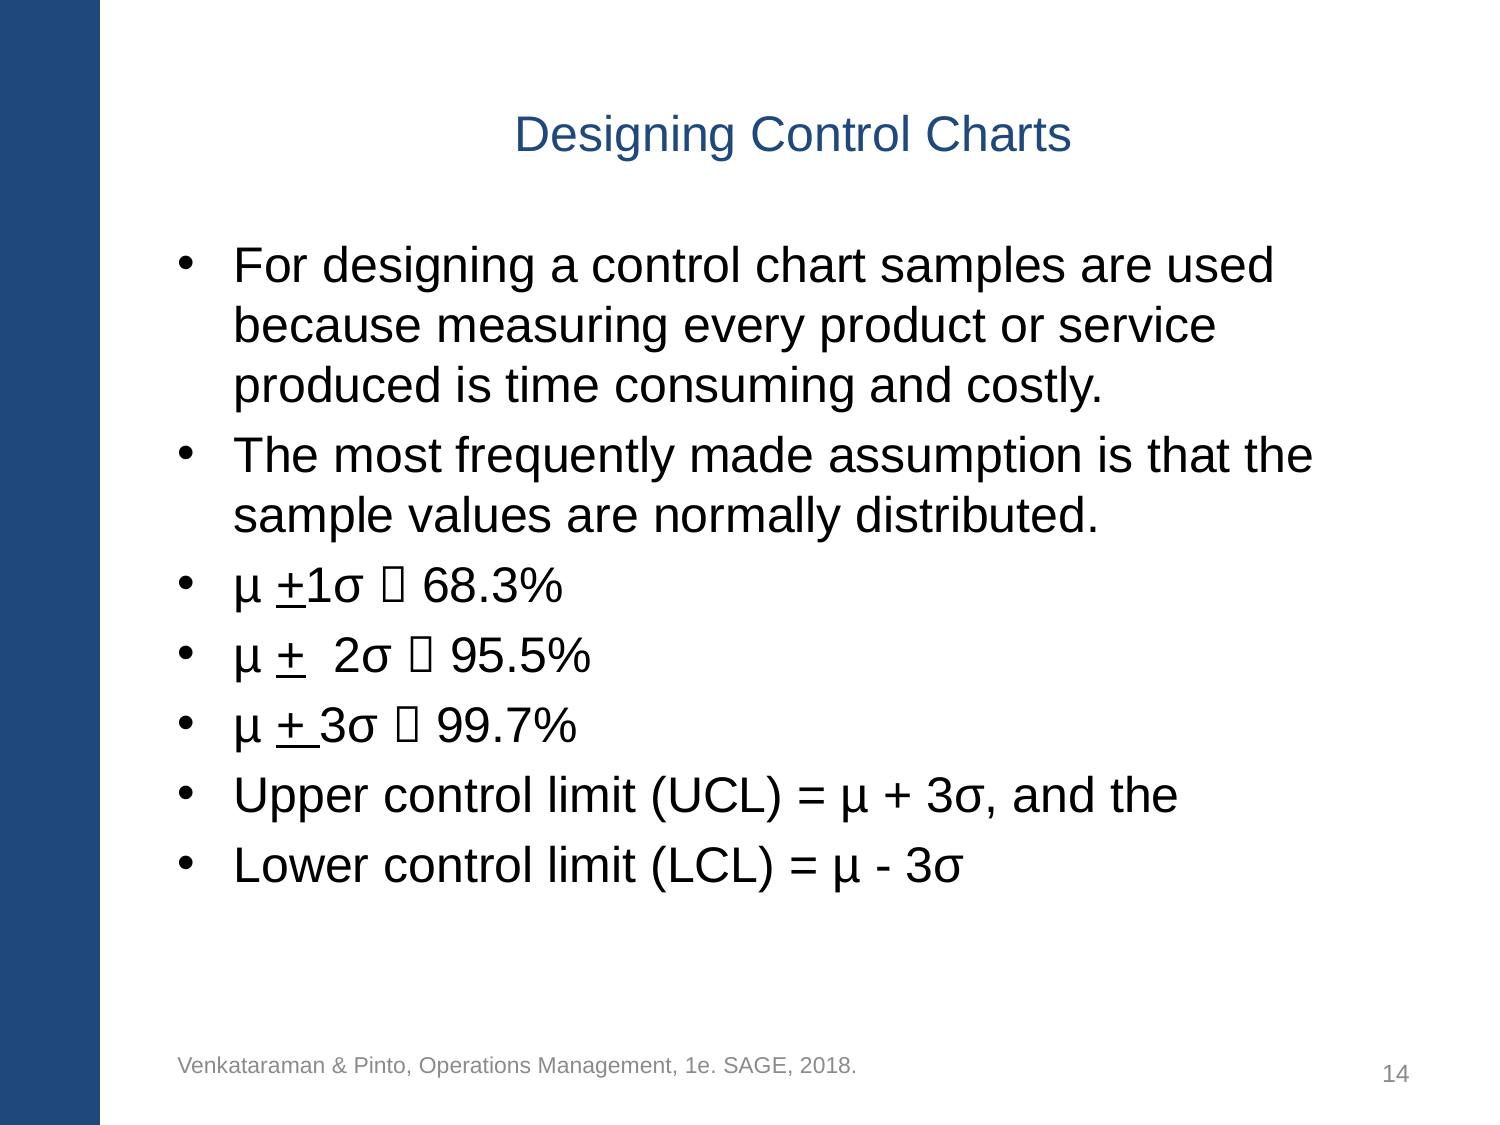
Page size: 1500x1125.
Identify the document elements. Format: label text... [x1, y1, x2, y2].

list For designing a control chart samples are used because measuring every product or service produced is time consuming and costly. The most frequently made assumption is that the sample values are normally distributed. µ +1σ  68.3% µ + 2σ  95.5% µ + 3σ  99.7% Upper control limit (UCL) = µ + 3σ, and the Lower control limit (LCL) = µ - 3σ [162, 224, 1425, 1013]
footer Venkataraman & Pinto, Operations Management, 1e. SAGE, 2018. [162, 1042, 1313, 1103]
title Designing Control Charts [162, 37, 1425, 224]
slide_number 14 [1350, 1042, 1425, 1103]
